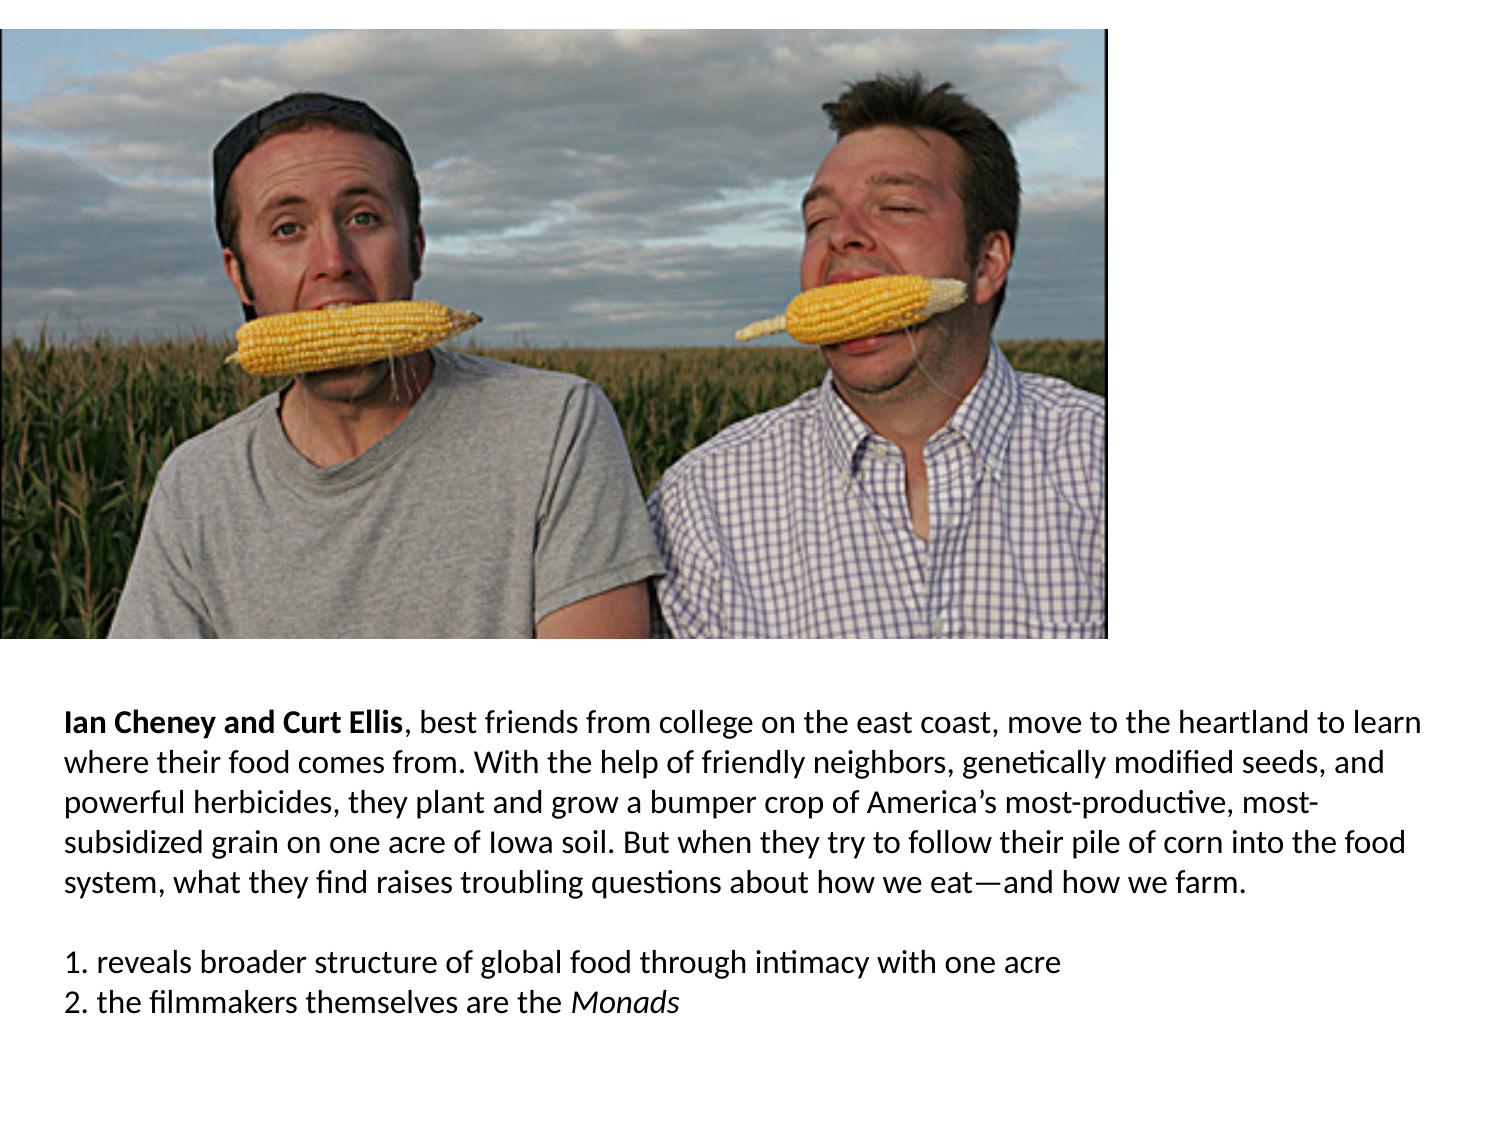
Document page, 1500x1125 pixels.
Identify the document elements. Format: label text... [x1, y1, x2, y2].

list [0, 29, 1109, 639]
title Ian Cheney and Curt Ellis, best friends from college on the east coast, move to the heartland to learn where their food comes from. With the help of friendly neighbors, genetically modified seeds, and powerful herbicides, they plant and grow a bumper crop of America’s most-productive, most-subsidized grain on one acre of Iowa soil. But when they try to follow their pile of corn into the food system, what they find raises troubling questions about how we eat—and how we farm. 1. reveals broader structure of global food through intimacy with one acre 2. the filmmakers themselves are the Monads [49, 671, 1473, 1050]
